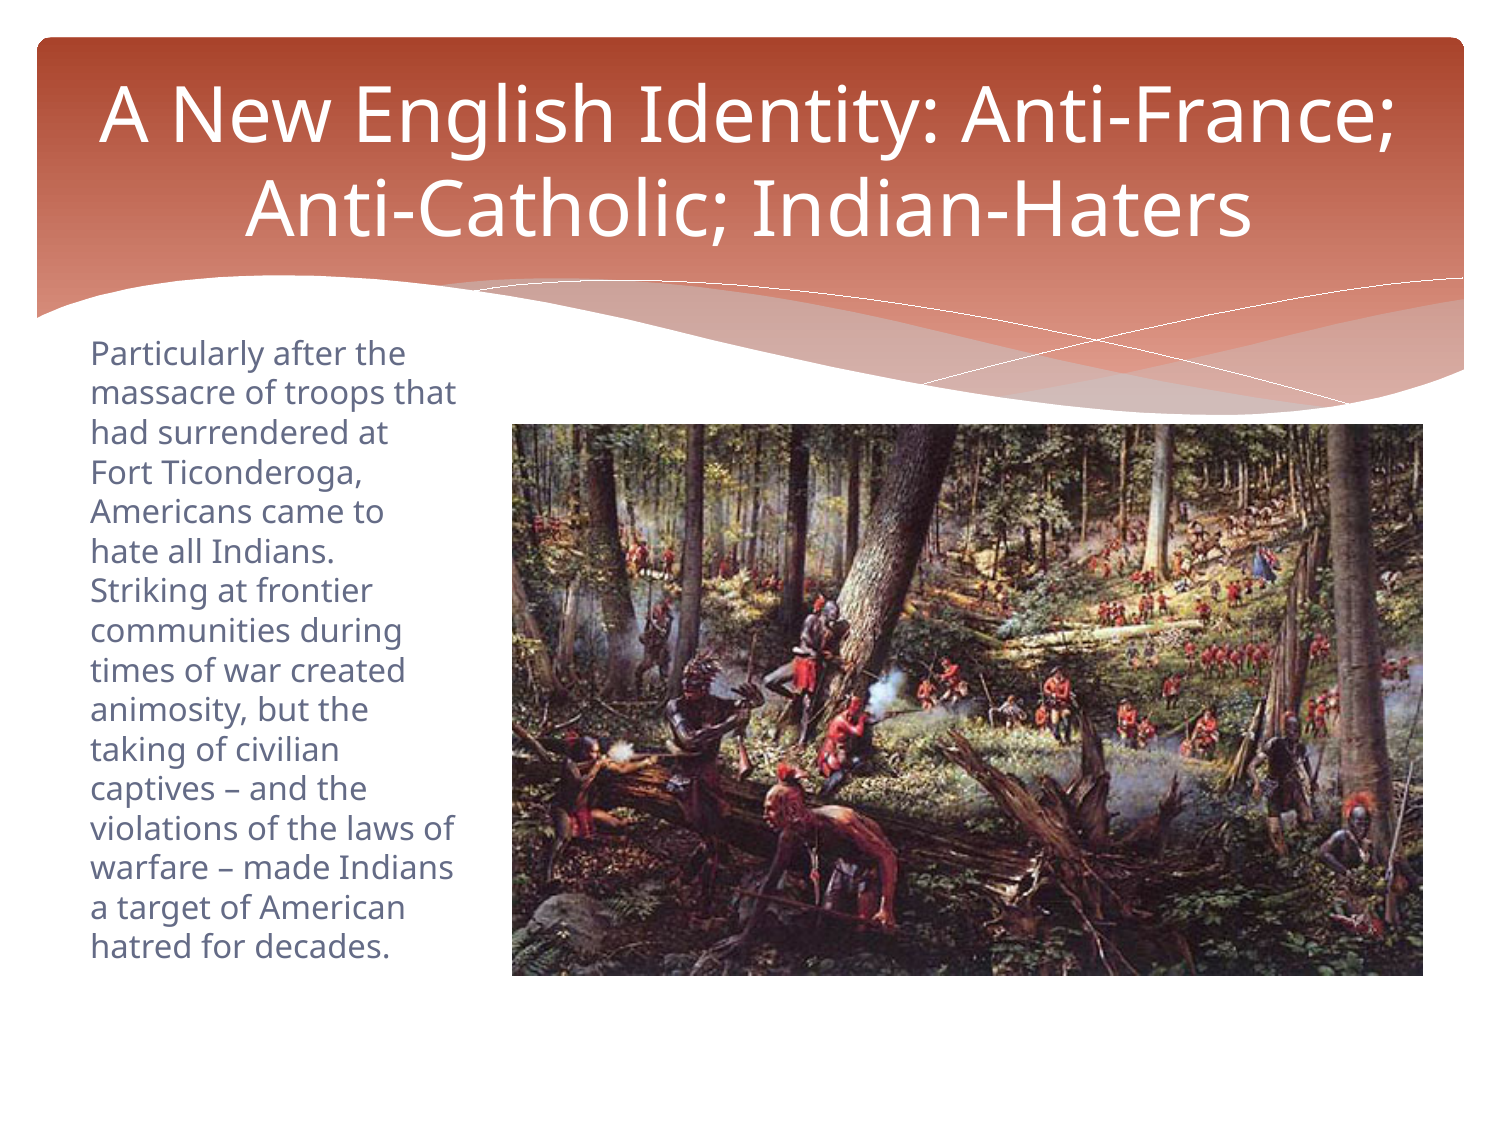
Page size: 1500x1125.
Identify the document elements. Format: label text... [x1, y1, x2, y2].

list Particularly after the massacre of troops that had surrendered at Fort Ticonderoga, Americans came to hate all Indians. Striking at frontier communities during times of war created animosity, but the taking of civilian captives – and the violations of the laws of warfare – made Indians a target of American hatred for decades. [75, 324, 475, 1005]
title A New English Identity: Anti-France; Anti-Catholic; Indian-Haters [75, 55, 1425, 261]
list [512, 424, 1424, 976]
